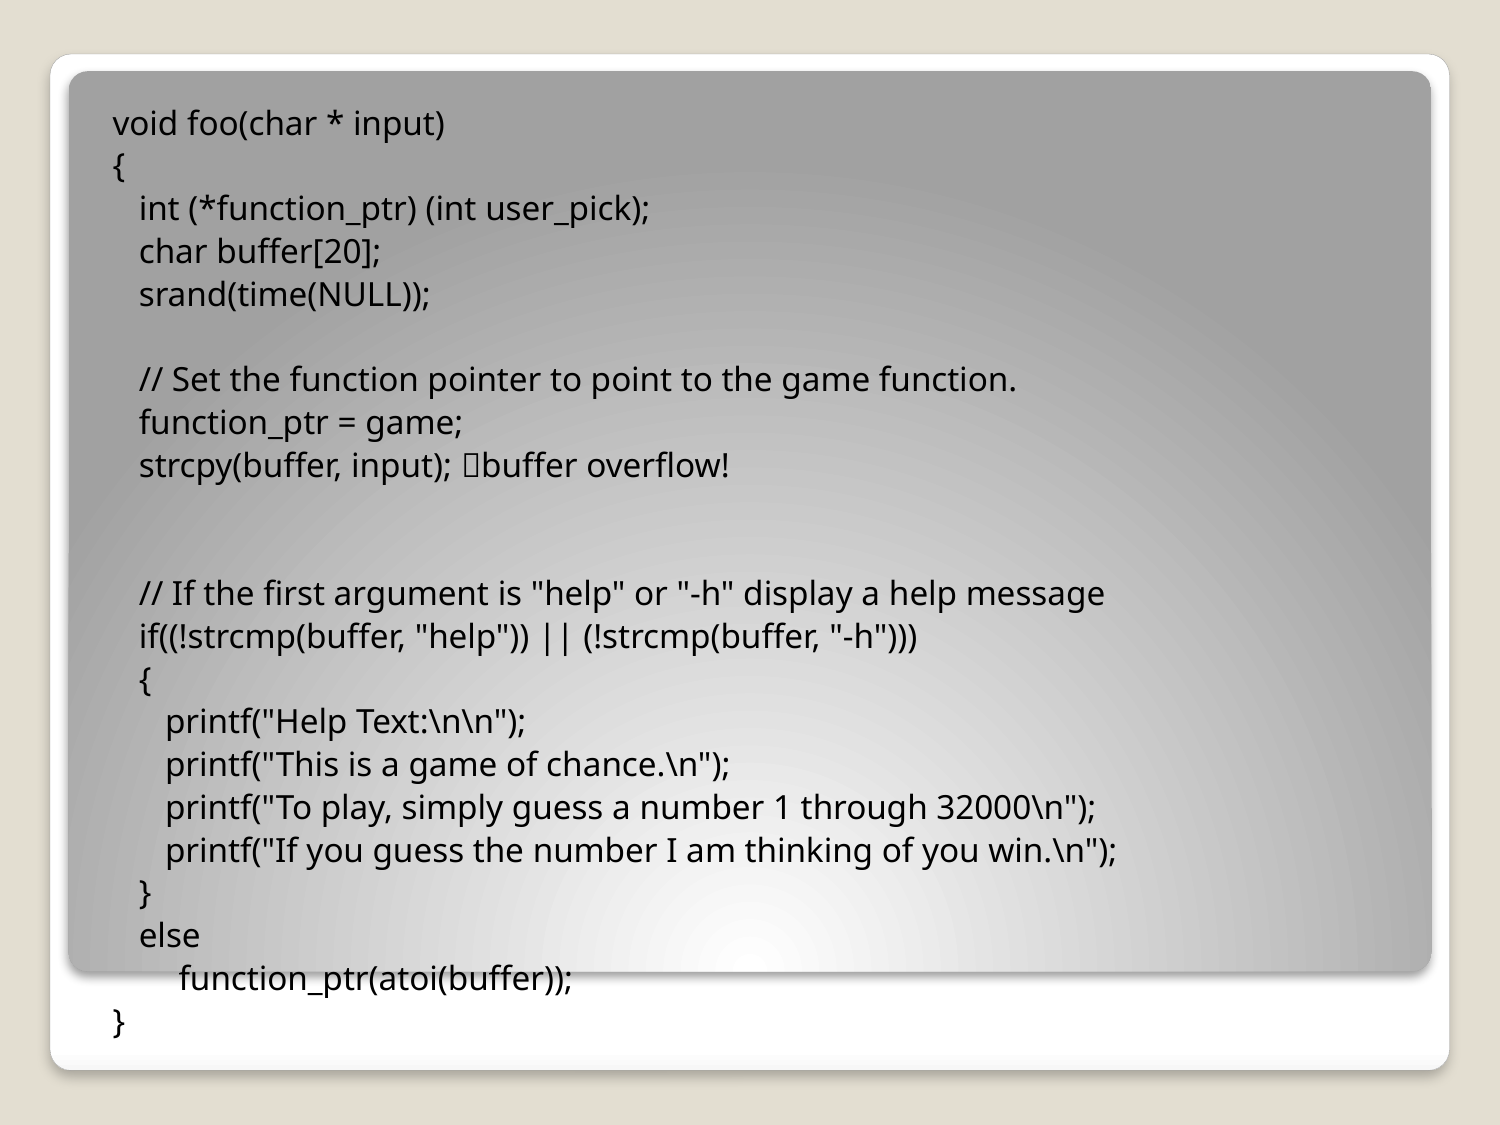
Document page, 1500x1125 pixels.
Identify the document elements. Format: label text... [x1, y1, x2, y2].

list void foo(char * input) { int (*function_ptr) (int user_pick); char buffer[20]; srand(time(NULL)); // Set the function pointer to point to the game function. function_ptr = game; strcpy(buffer, input); buffer overflow! // If the first argument is "help" or "-h" display a help message if((!strcmp(buffer, "help")) || (!strcmp(buffer, "-h"))) { printf("Help Text:\n\n"); printf("This is a game of chance.\n"); printf("To play, simply guess a number 1 through 32000\n"); printf("If you guess the number I am thinking of you win.\n"); } else function_ptr(atoi(buffer)); } [82, 86, 1425, 1050]
